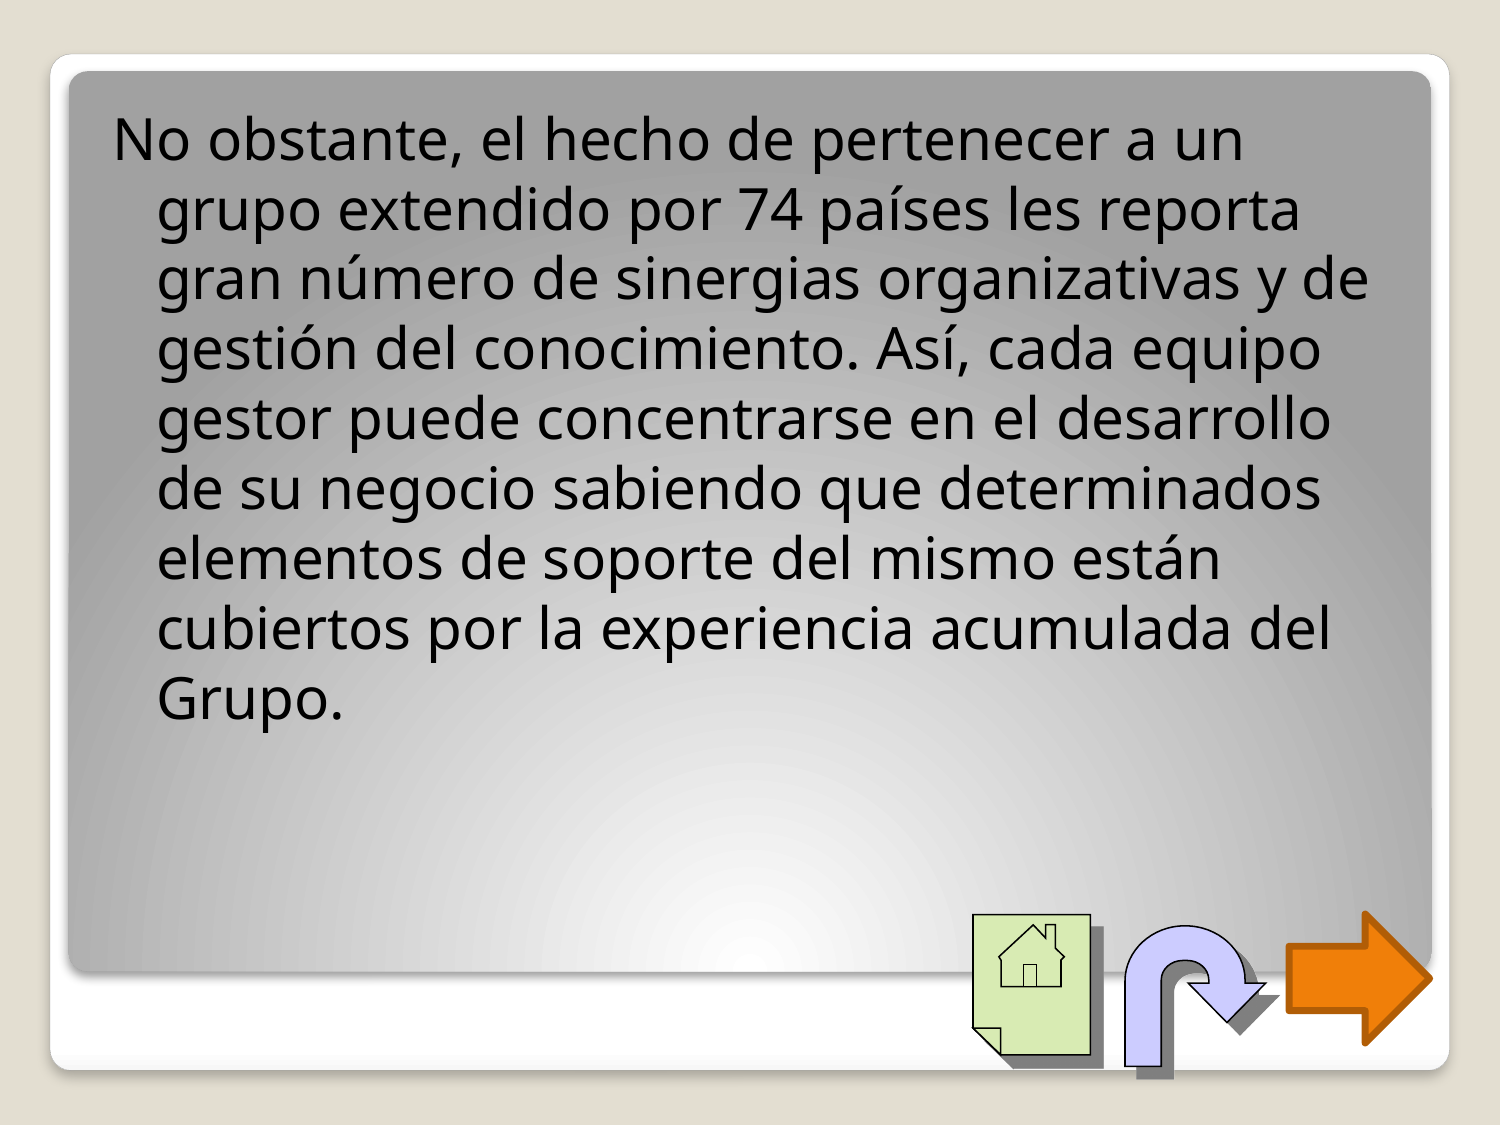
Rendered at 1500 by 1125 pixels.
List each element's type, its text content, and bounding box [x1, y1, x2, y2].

list No obstante, el hecho de pertenecer a un grupo extendido por 74 países les reporta gran número de sinergias organizativas y de gestión del conocimiento. Así, cada equipo gestor puede concentrarse en el desarrollo de su negocio sabiendo que determinados elementos de soporte del mismo están cubiertos por la experiencia acumulada del Grupo. [82, 86, 1425, 961]
text_box [1125, 925, 1266, 1067]
text_box [1285, 910, 1434, 1047]
text_box [972, 914, 1091, 1055]
